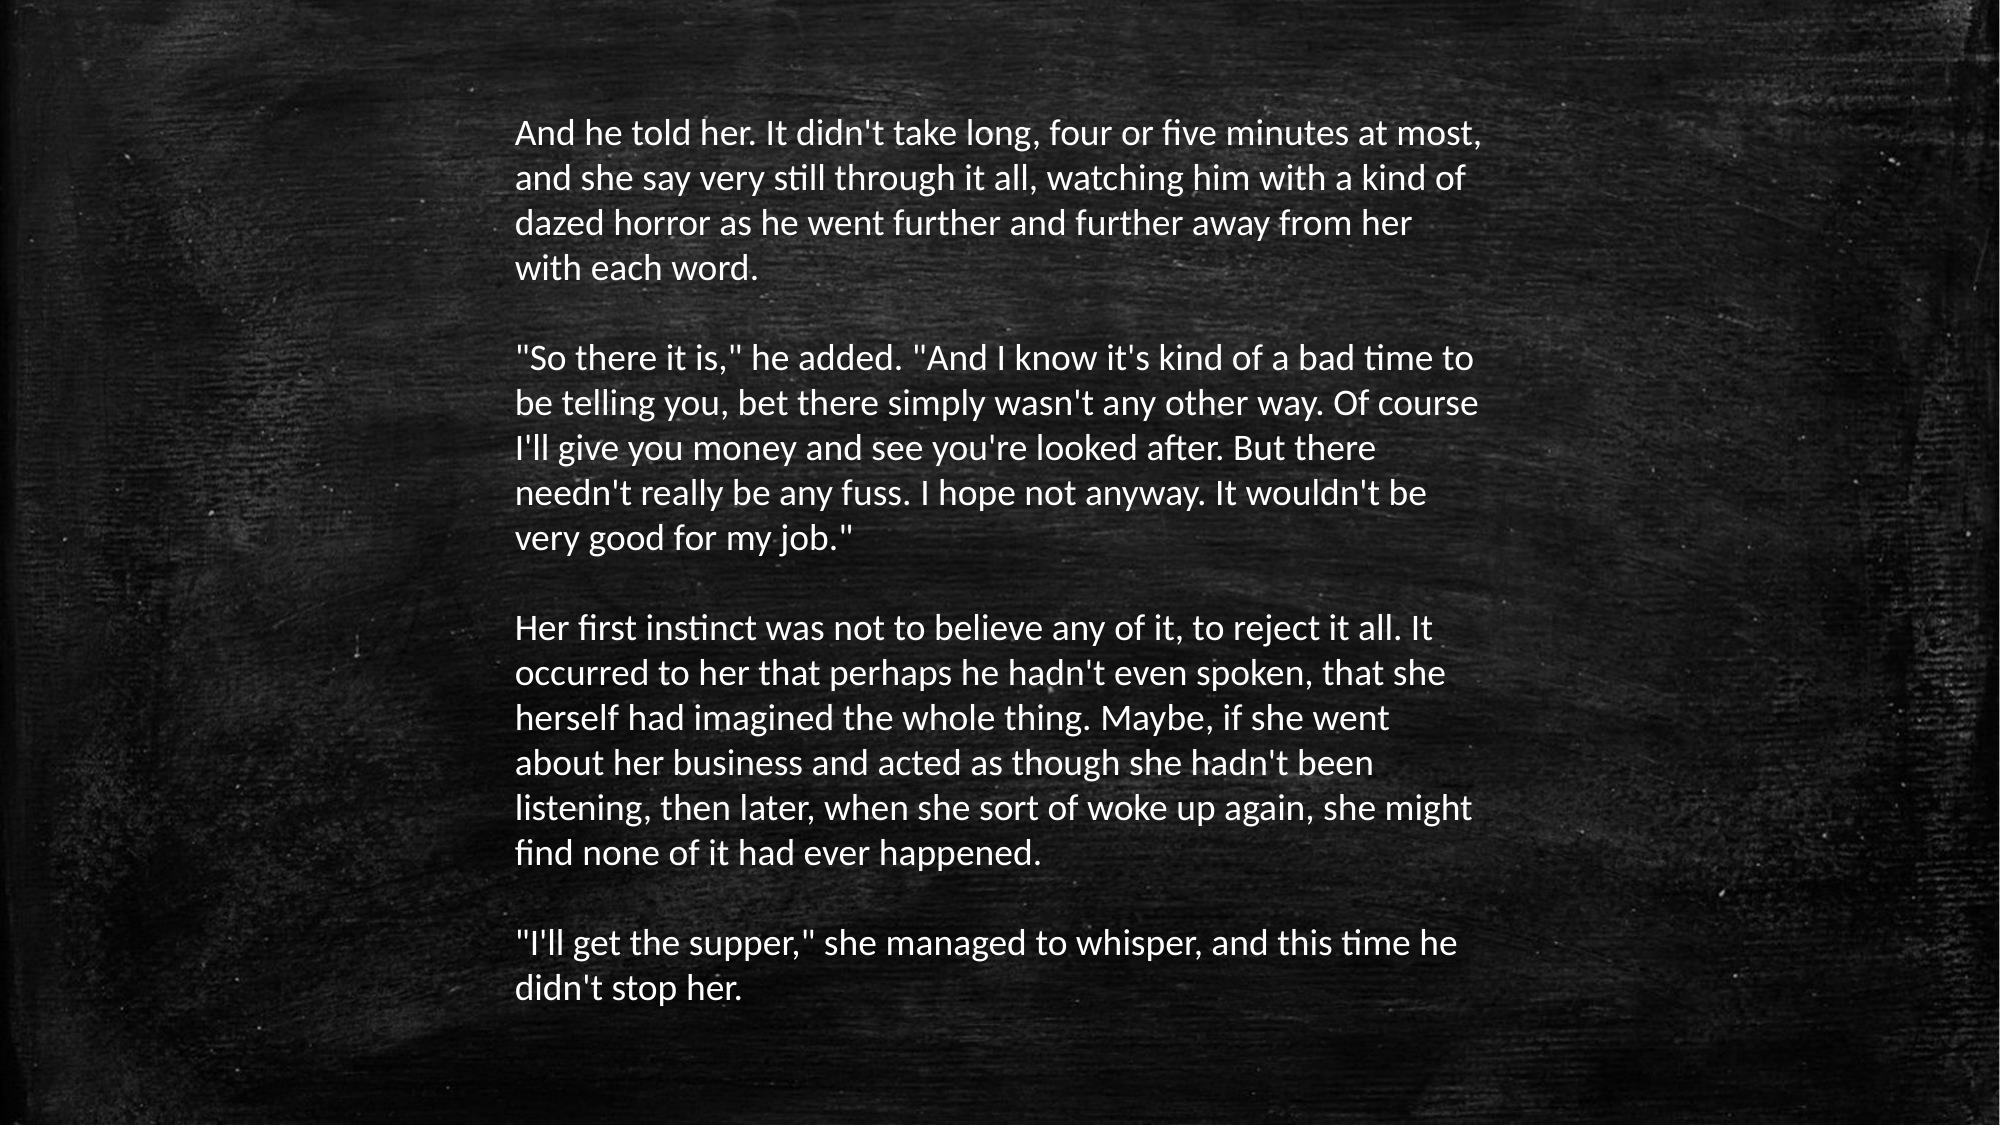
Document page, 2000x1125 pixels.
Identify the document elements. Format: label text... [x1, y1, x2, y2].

text_box And he told her. It didn't take long, four or five minutes at most, and she say very still through it all, watching him with a kind of dazed horror as he went further and further away from her with each word. "So there it is," he added. "And I know it's kind of a bad time to be telling you, bet there simply wasn't any other way. Of course I'll give you money and see you're looked after. But there needn't really be any fuss. I hope not anyway. It wouldn't be very good for my job." Her first instinct was not to believe any of it, to reject it all. It occurred to her that perhaps he hadn't even spoken, that she herself had imagined the whole thing. Maybe, if she went about her business and acted as though she hadn't been listening, then later, when she sort of woke up again, she might find none of it had ever happened. "I'll get the supper," she managed to whisper, and this time he didn't stop her. [500, 100, 1500, 1016]
picture [0, 0, 2000, 1125]
